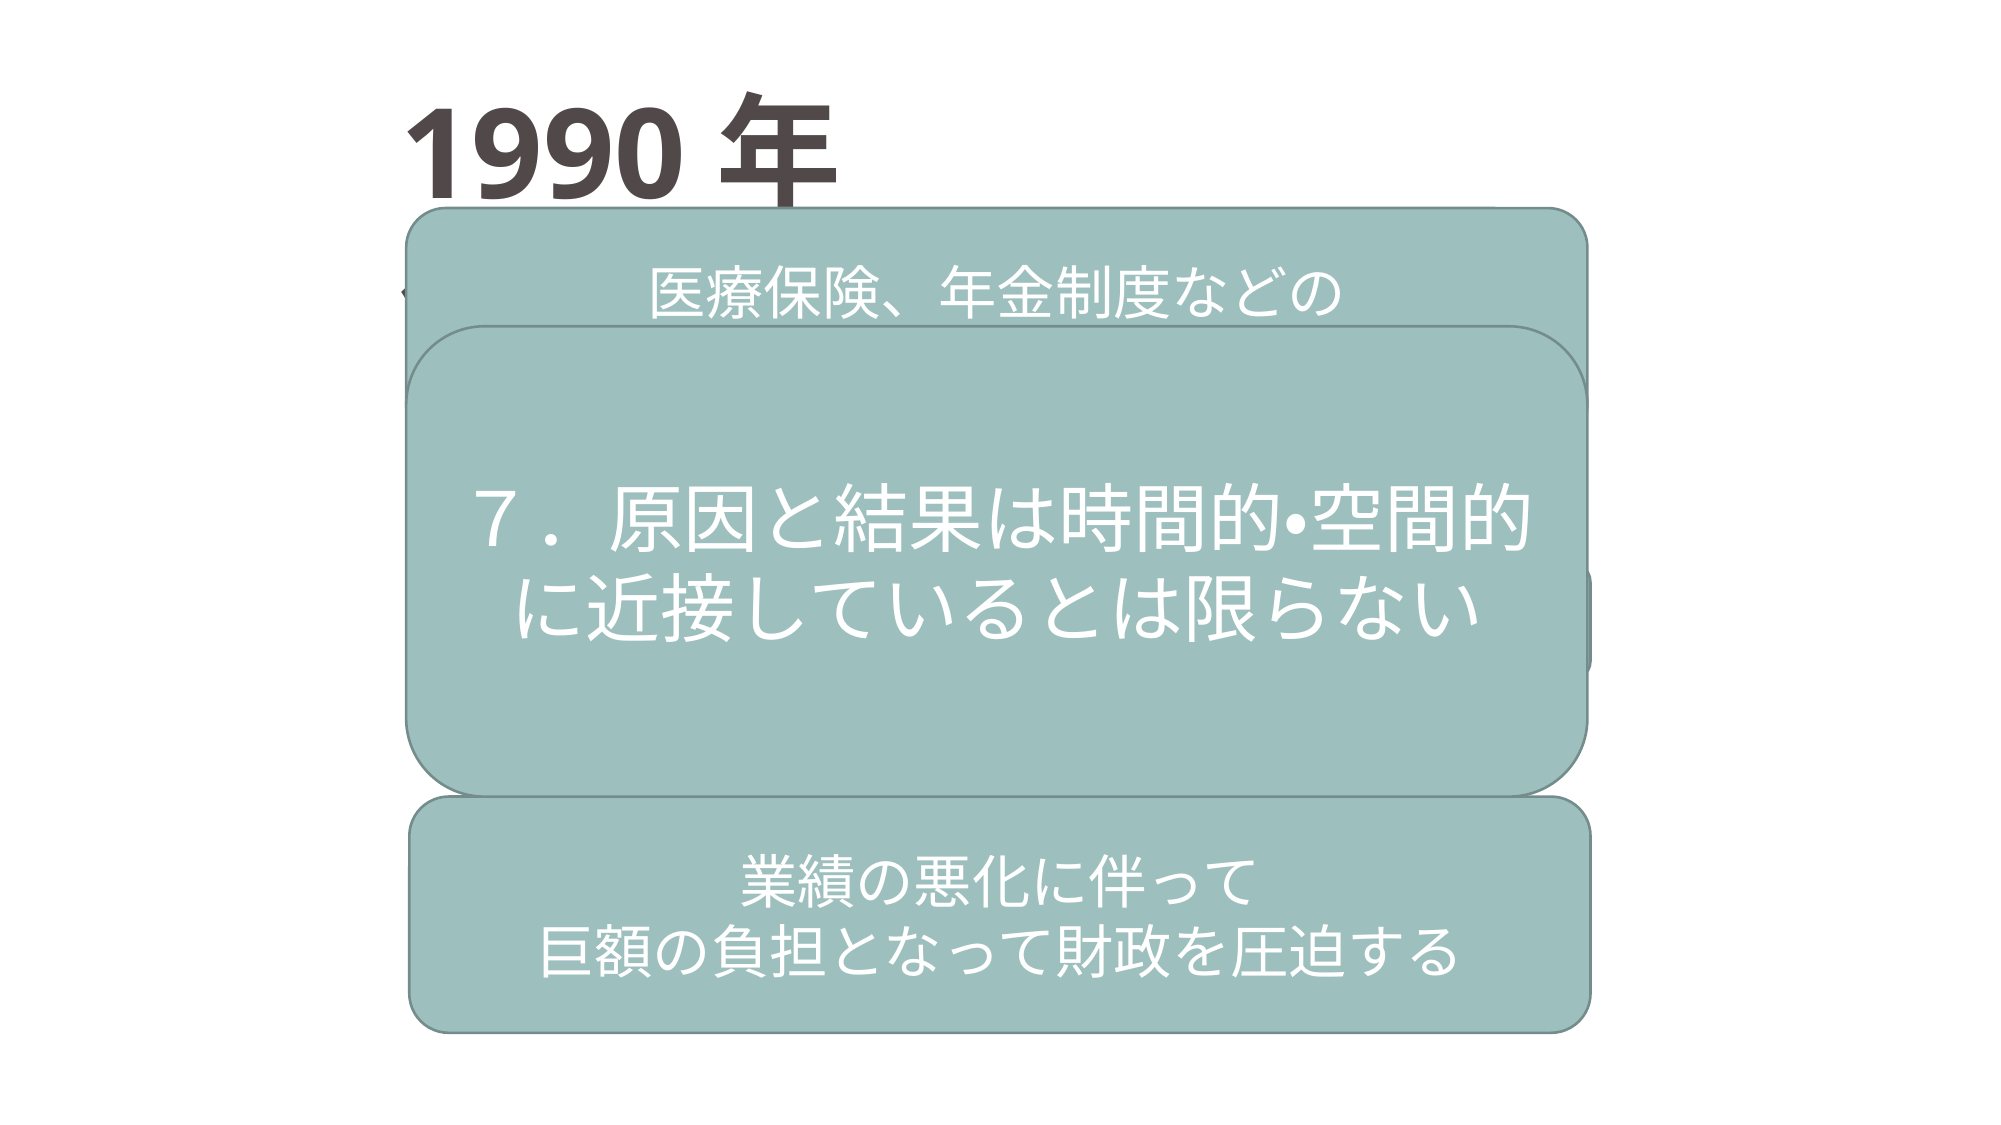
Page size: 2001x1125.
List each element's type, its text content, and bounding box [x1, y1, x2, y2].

text_box 業績の悪化に伴って 巨額の負担となって財政を圧迫する [407, 795, 1592, 1035]
text_box 医療保険、年金制度などの 社員に対する充実した保障制度 [404, 206, 1589, 401]
text_box ７．原因と結果は時間的・空間的に近接しているとは限らない [404, 324, 1589, 798]
text_box 1990年代 [385, 66, 953, 382]
